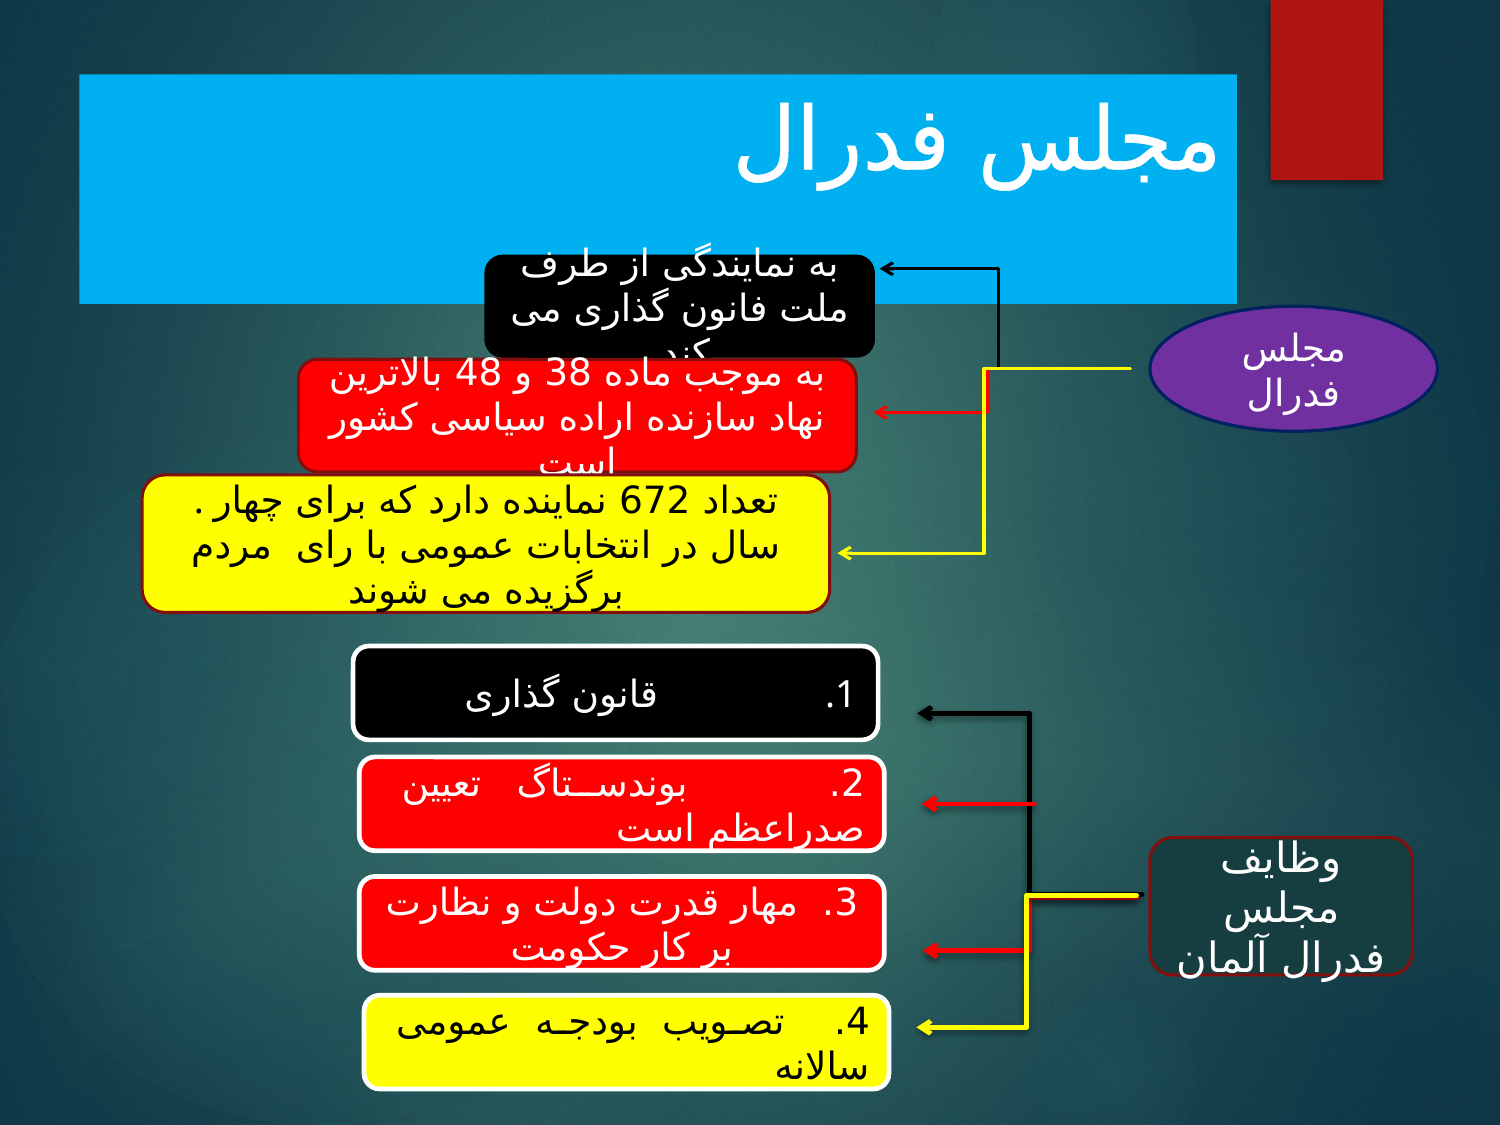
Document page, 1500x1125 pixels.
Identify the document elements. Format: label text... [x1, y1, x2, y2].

text_box به نمایندگی از طرف ملت فانون گذاری می کند [484, 254, 875, 358]
text_box وظایف مجلس فدرال آلمان [1148, 835, 1415, 977]
text_box 2. بوندستاگ تعیین صدراعظم است [356, 754, 887, 854]
text_box . تعداد 672 نماینده دارد که برای چهار سال در انتخابات عمومی با رای مردم برگزیده می شوند [140, 473, 832, 614]
text_box 4. تصویب بودجه عمومی سالانه [361, 992, 892, 1092]
title مجلس فدرال [79, 74, 1237, 304]
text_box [837, 368, 1131, 554]
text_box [879, 268, 1118, 366]
text_box قانون گذاری [350, 643, 881, 743]
text_box مجلس فدرال [1148, 304, 1439, 433]
text_box به موجب ماده 38 و 48 بالاترین نهاد سازنده اراده سیاسی کشور است [296, 357, 854, 474]
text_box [916, 713, 1143, 895]
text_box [916, 895, 1137, 1028]
text_box 3. مهار قدرت دولت و نظارت بر کار حکومت [356, 874, 887, 973]
